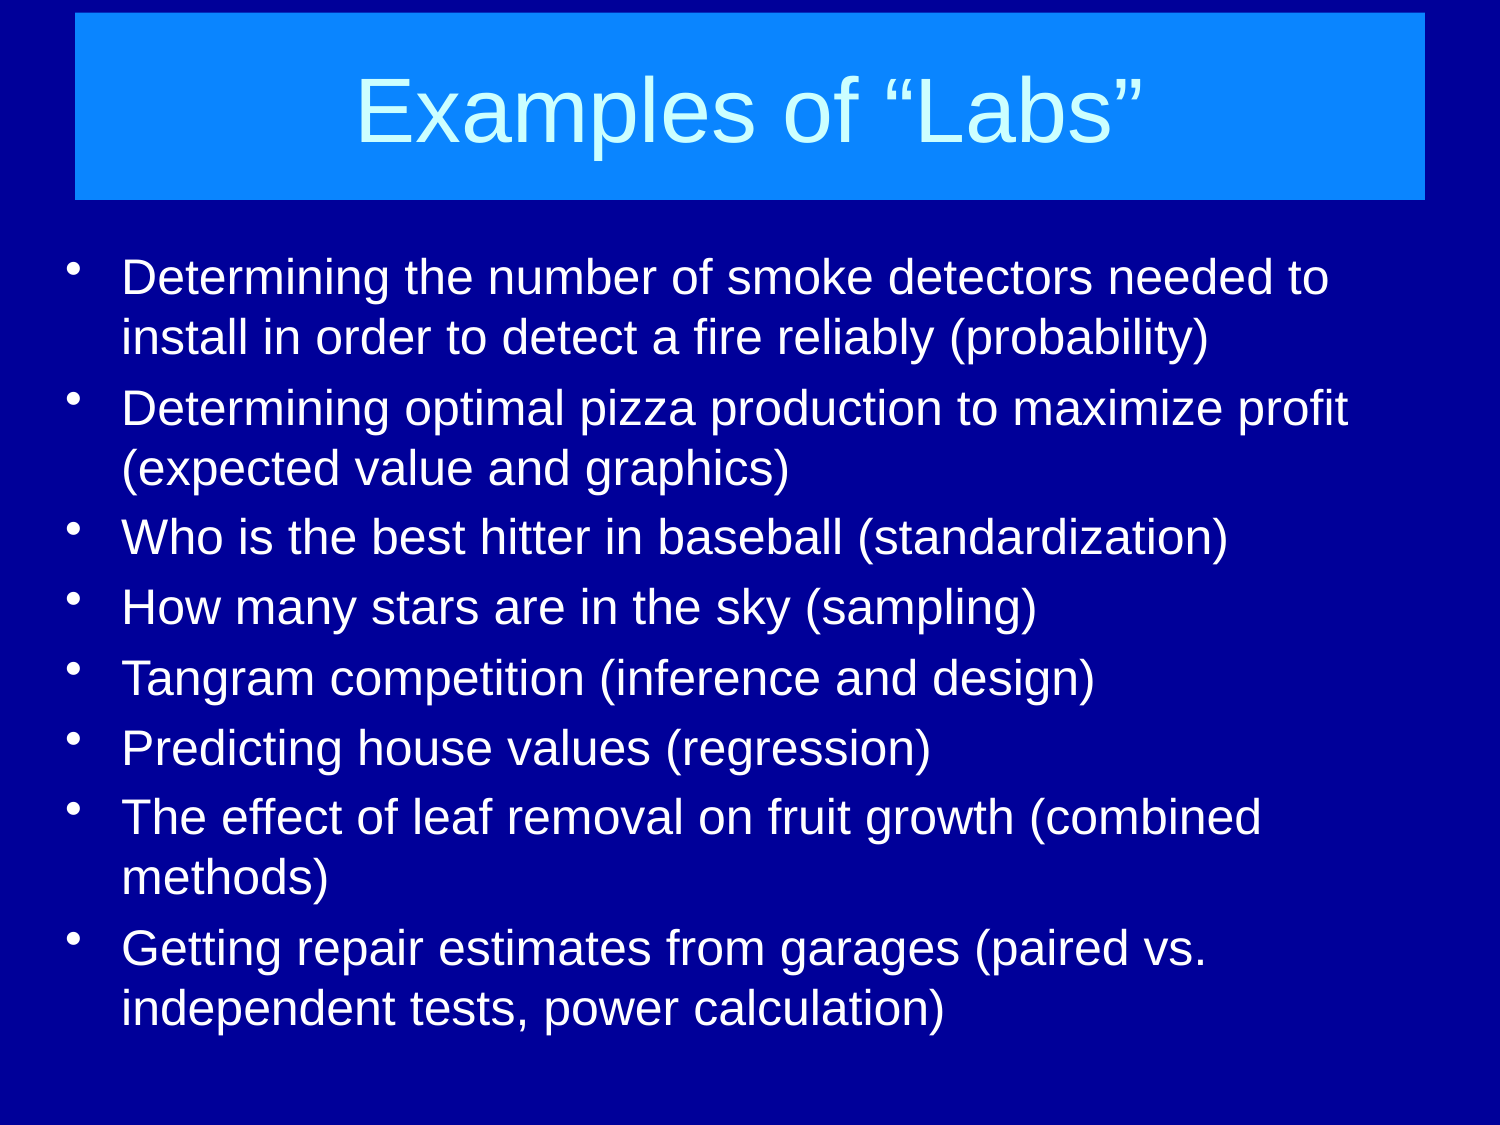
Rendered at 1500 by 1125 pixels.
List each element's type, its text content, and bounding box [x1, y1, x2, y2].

list Determining the number of smoke detectors needed to install in order to detect a fire reliably (probability) Determining optimal pizza production to maximize profit (expected value and graphics) Who is the best hitter in baseball (standardization) How many stars are in the sky (sampling) Tangram competition (inference and design) Predicting house values (regression) The effect of leaf removal on fruit growth (combined methods) Getting repair estimates from garages (paired vs. independent tests, power calculation) [49, 237, 1451, 981]
title Examples of “Labs” [74, 12, 1426, 201]
